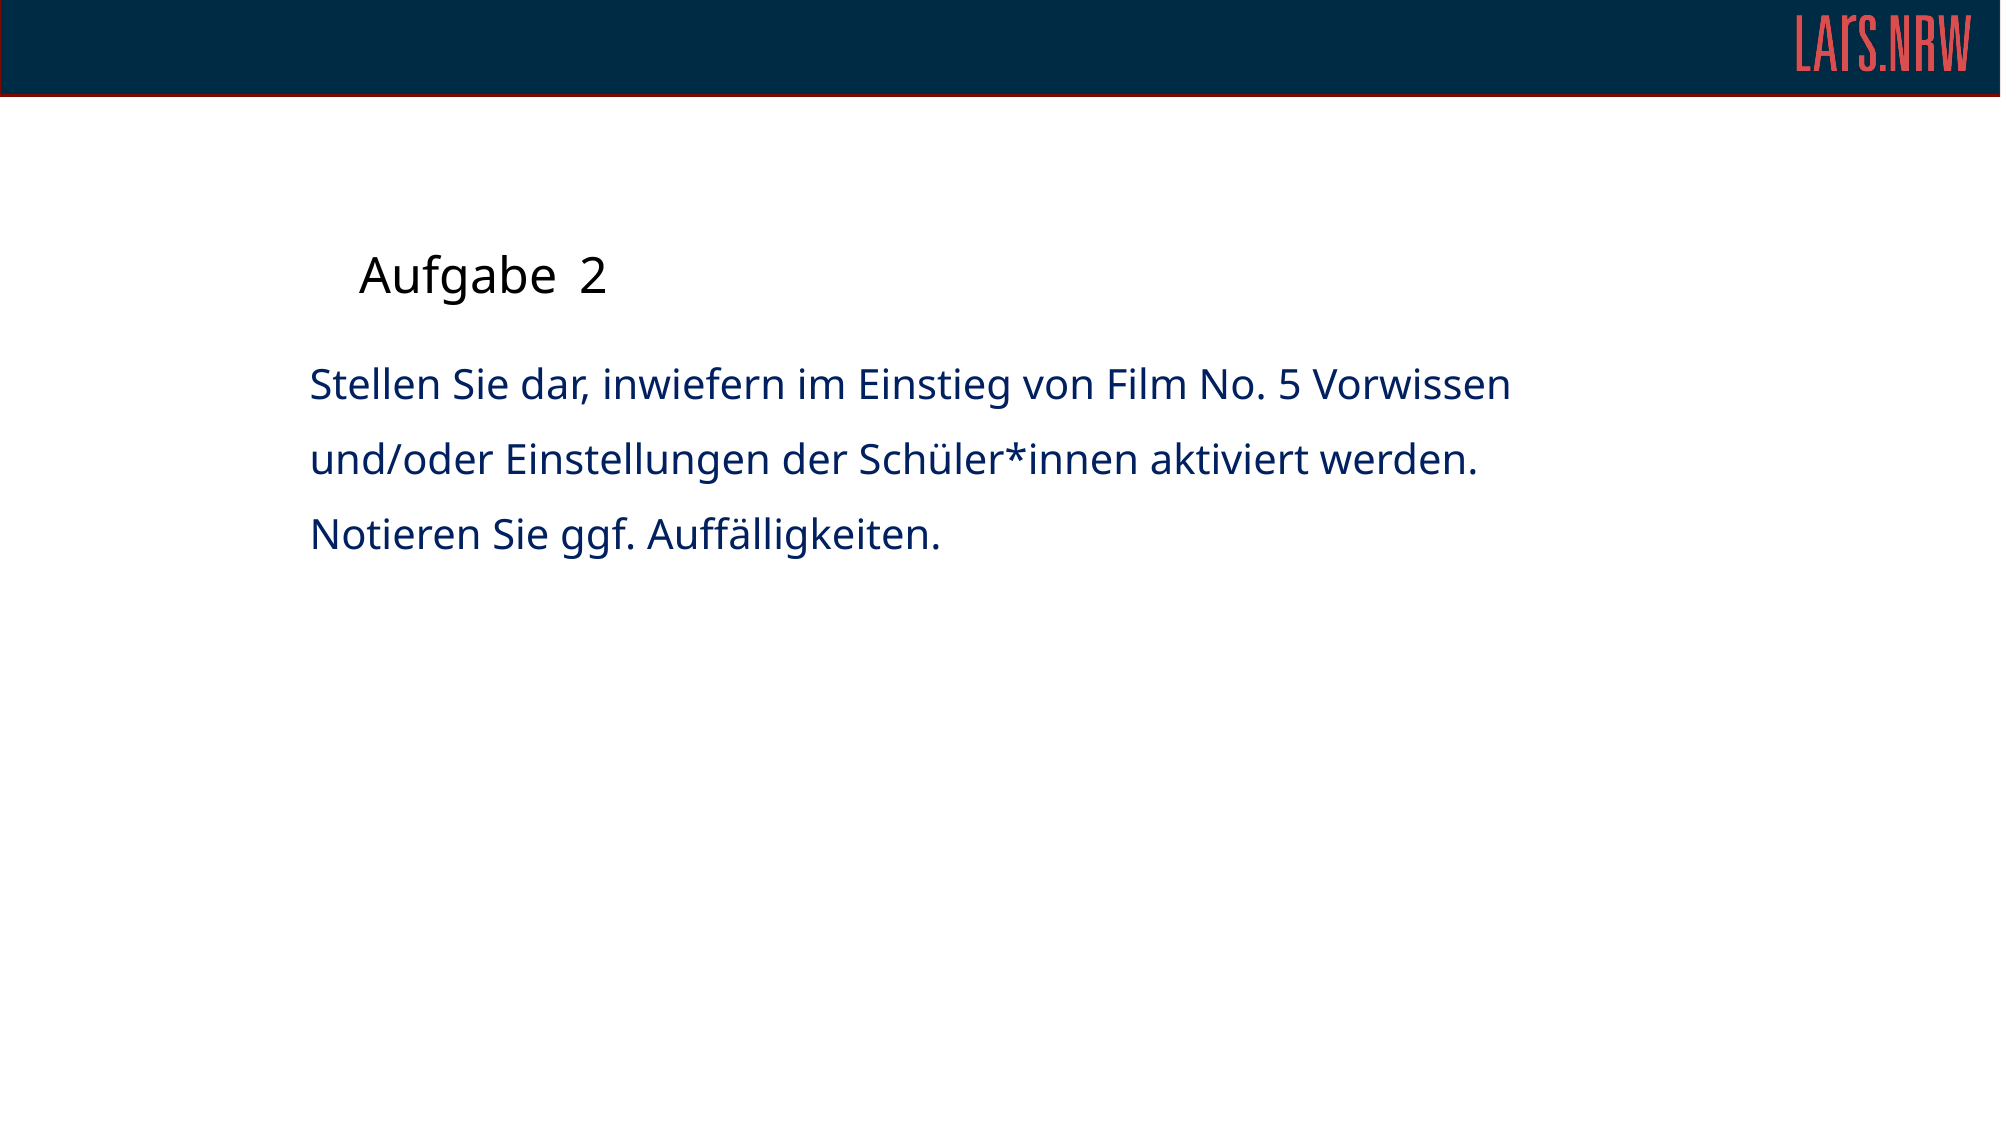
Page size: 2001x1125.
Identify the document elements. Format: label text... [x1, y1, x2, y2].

list Stellen Sie dar, inwiefern im Einstieg von Film No. 5 Vorwissen und/oder Einstellungen der Schüler*innen aktiviert werden. Notieren Sie ggf. Auffälligkeiten. [294, 325, 1590, 599]
title Aufgabe 2 [344, 208, 1329, 326]
picture [1779, 3, 1977, 86]
